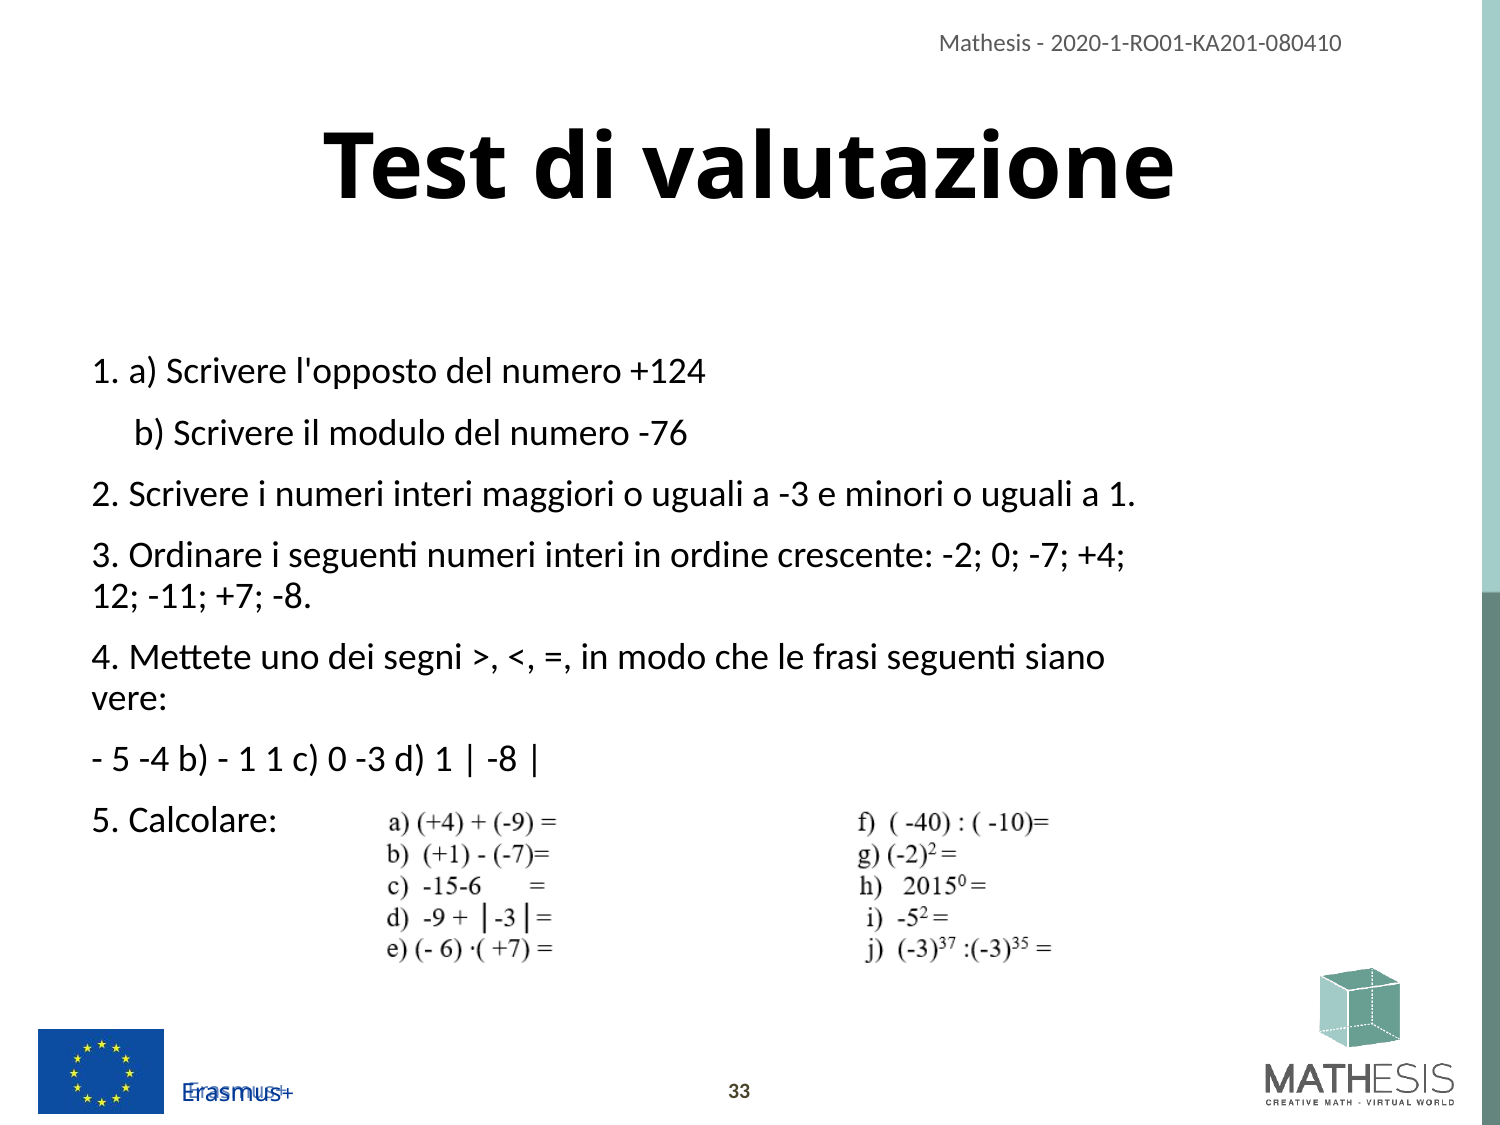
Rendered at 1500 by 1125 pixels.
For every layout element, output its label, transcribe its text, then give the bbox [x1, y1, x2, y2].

title Test di valutazione [103, 59, 1397, 278]
picture [38, 1029, 164, 1114]
picture [377, 806, 1084, 970]
list 1. a) Scrivere l'opposto del numero +124 b) Scrivere il modulo del numero -76 2. Scrivere i numeri interi maggiori o uguali a -3 e minori o uguali a 1. 3. Ordinare i seguenti numeri interi in ordine crescente: -2; 0; -7; +4; 12; -11; +7; -8. 4. Mettete uno dei segni >, <, =, in modo che le frasi seguenti siano vere: - 5 -4 b) - 1 1 c) 0 -3 d) 1 | -8 | 5. Calcolare: [76, 344, 1159, 822]
